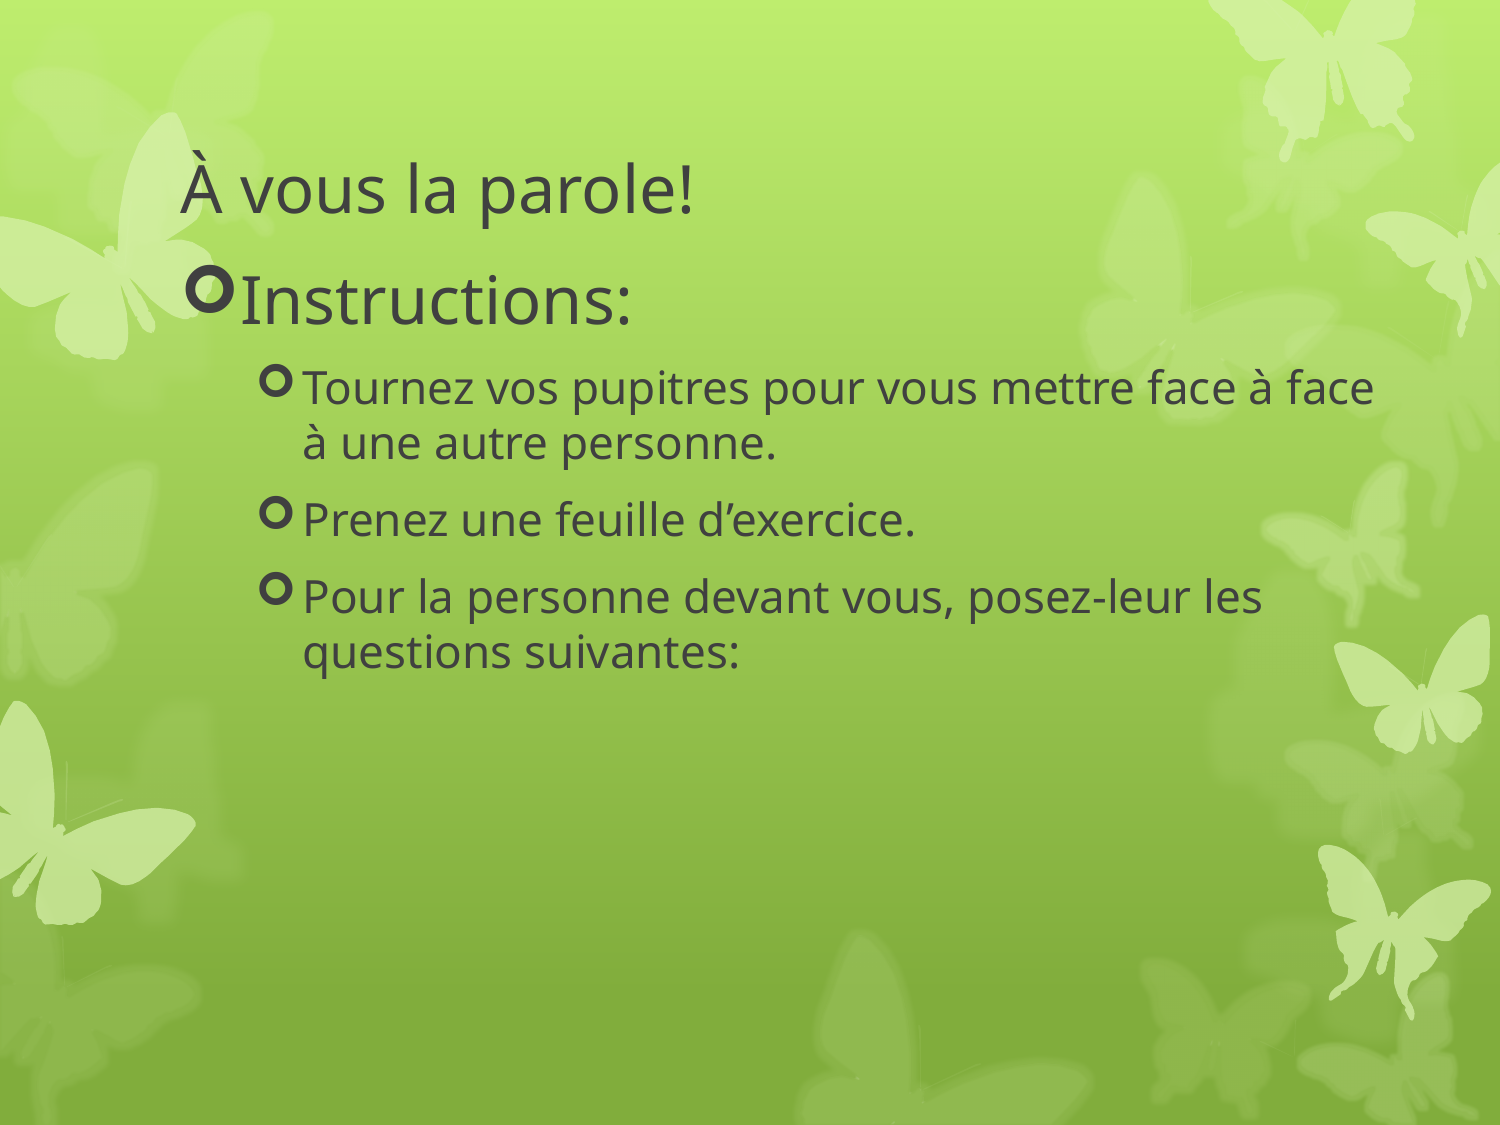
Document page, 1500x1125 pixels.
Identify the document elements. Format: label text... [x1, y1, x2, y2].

title À vous la parole! [165, 110, 1335, 249]
list Instructions: Tournez vos pupitres pour vous mettre face à face à une autre personne. Prenez une feuille d’exercice. Pour la personne devant vous, posez-leur les questions suivantes: [165, 249, 1400, 1088]
